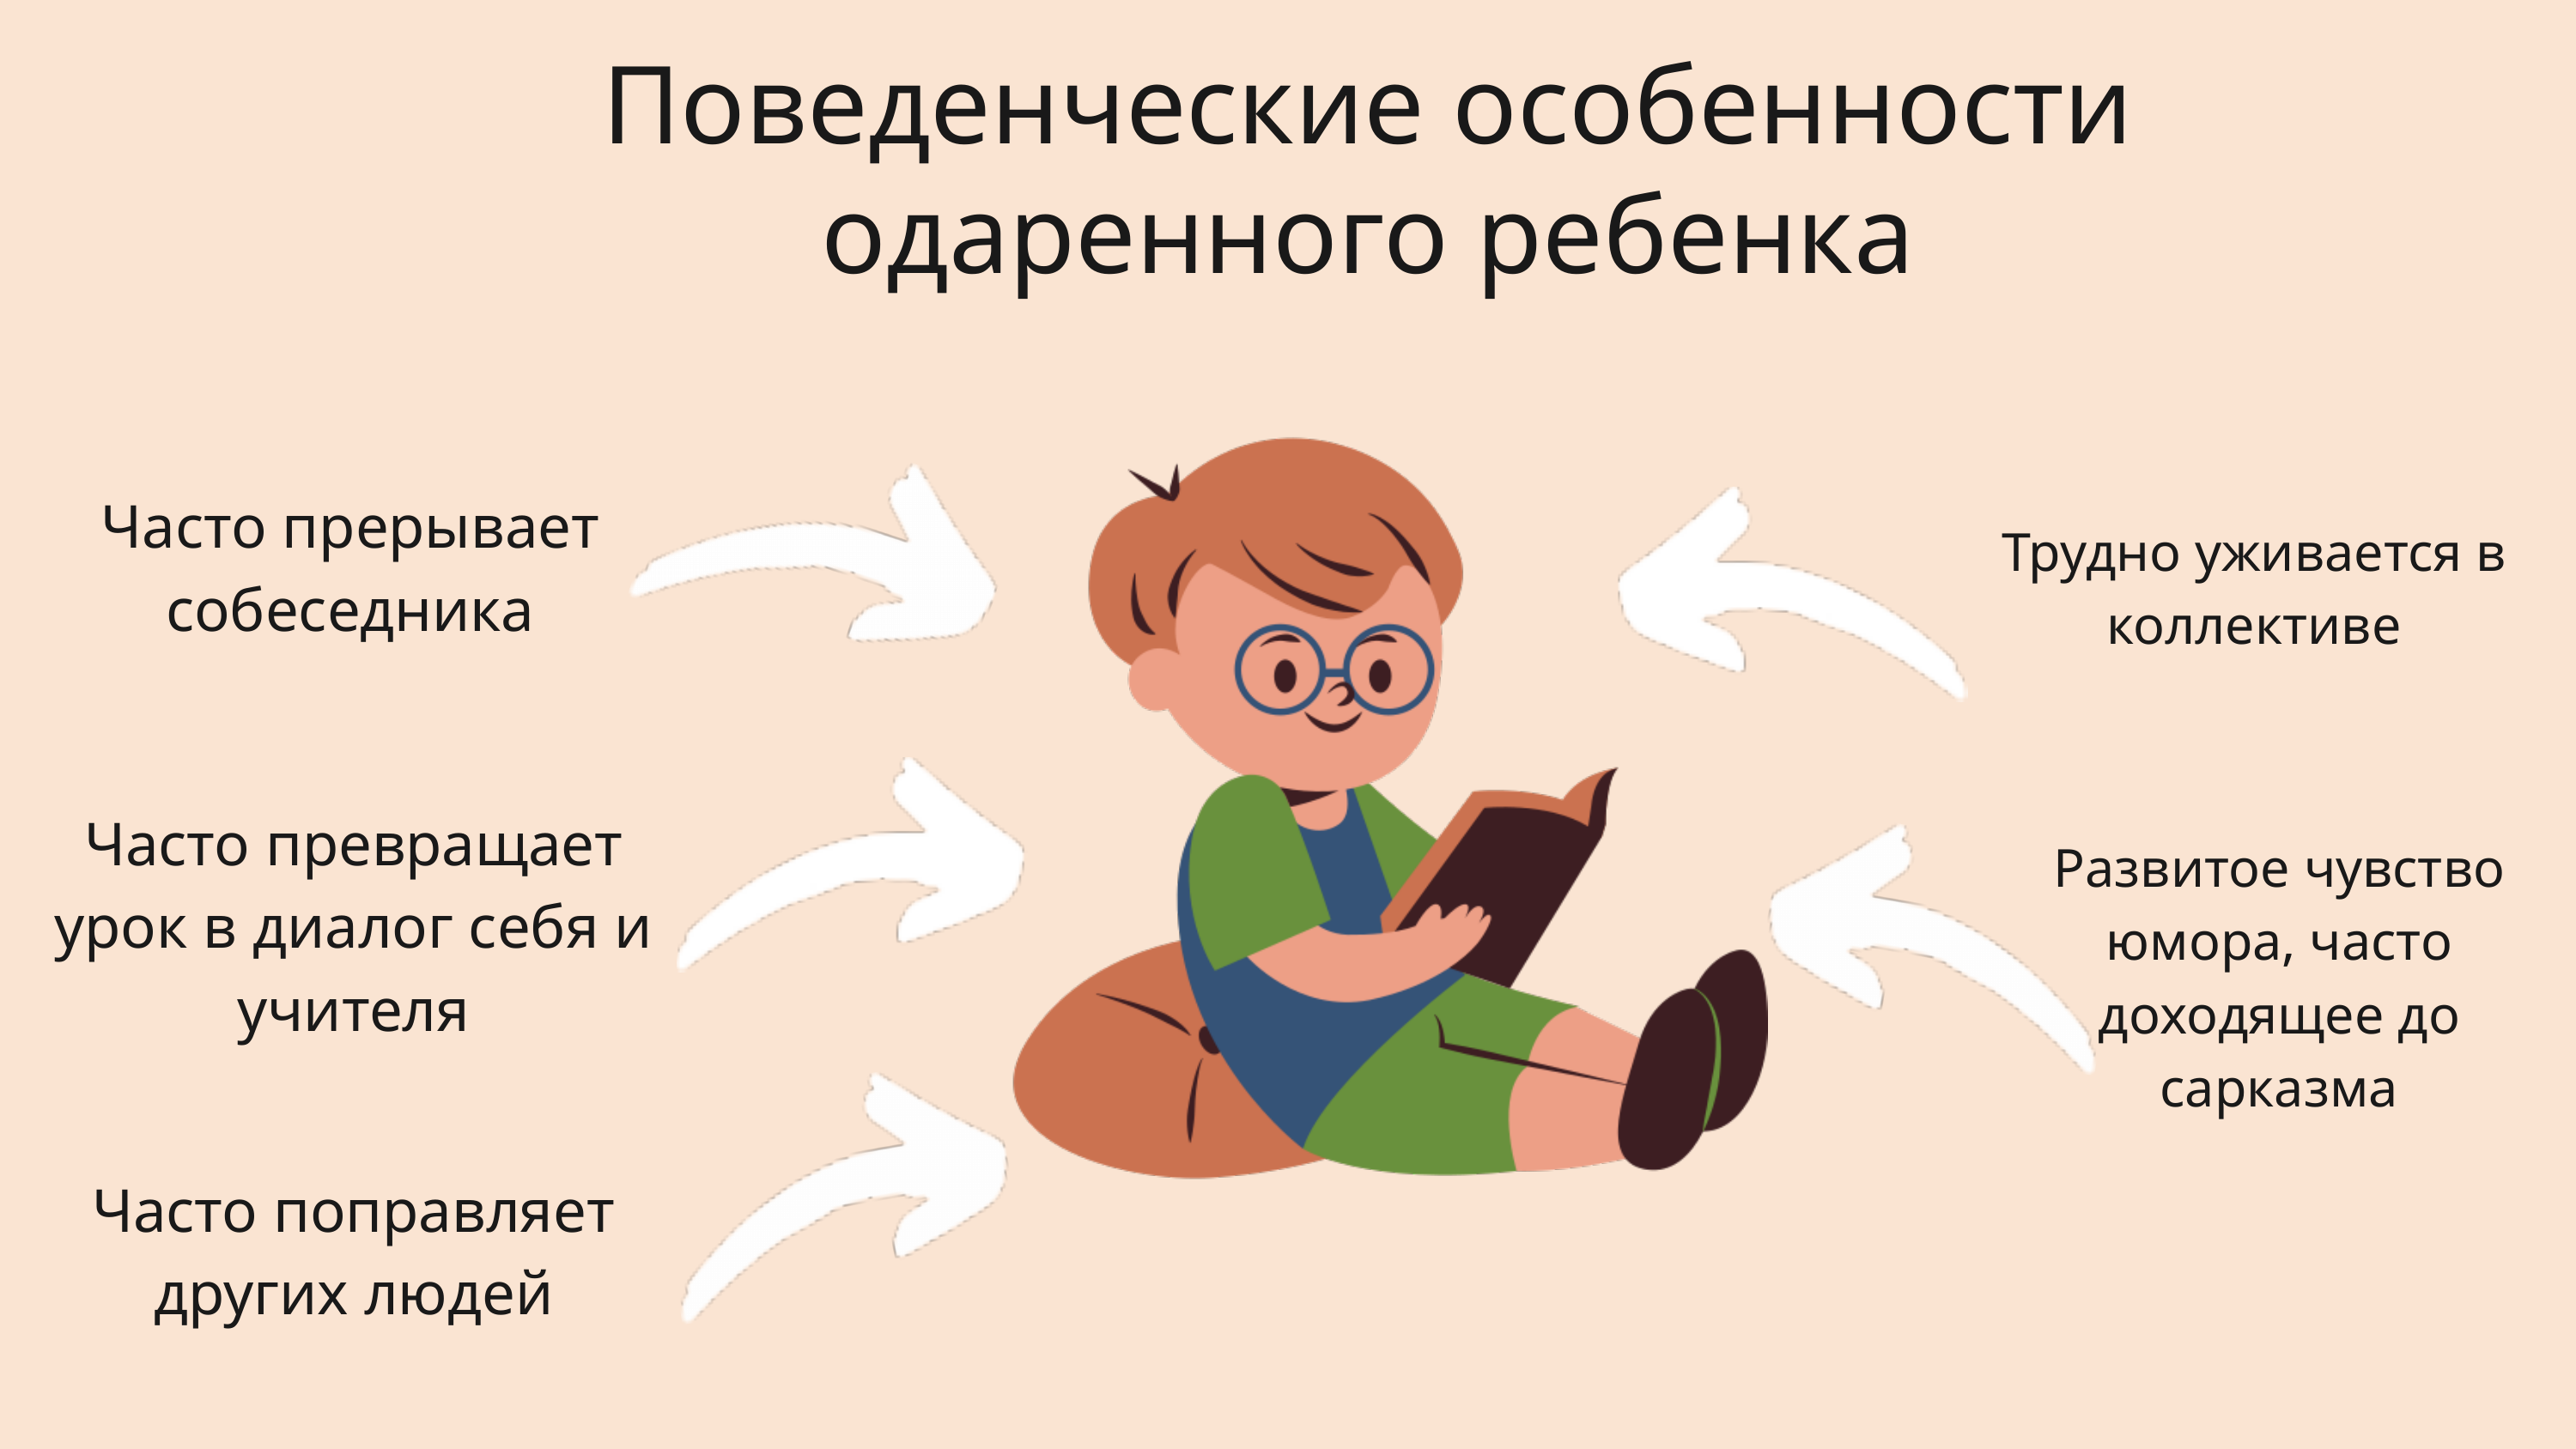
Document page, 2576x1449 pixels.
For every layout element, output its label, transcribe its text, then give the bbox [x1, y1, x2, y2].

text_box Часто поправляет других людей [29, 1161, 677, 1327]
text_box Часто превращает урок в диалог себя и учителя [29, 794, 677, 1043]
text_box Часто прерывает собеседника [64, 477, 637, 643]
picture [637, 393, 2115, 1323]
text_box Трудно уживается в коллективе [1971, 507, 2542, 655]
text_box Поведенческие особенности одаренного ребенка [565, 36, 2171, 295]
text_box Развитое чувство юмора, часто доходящее до сарказма [1983, 824, 2576, 1118]
